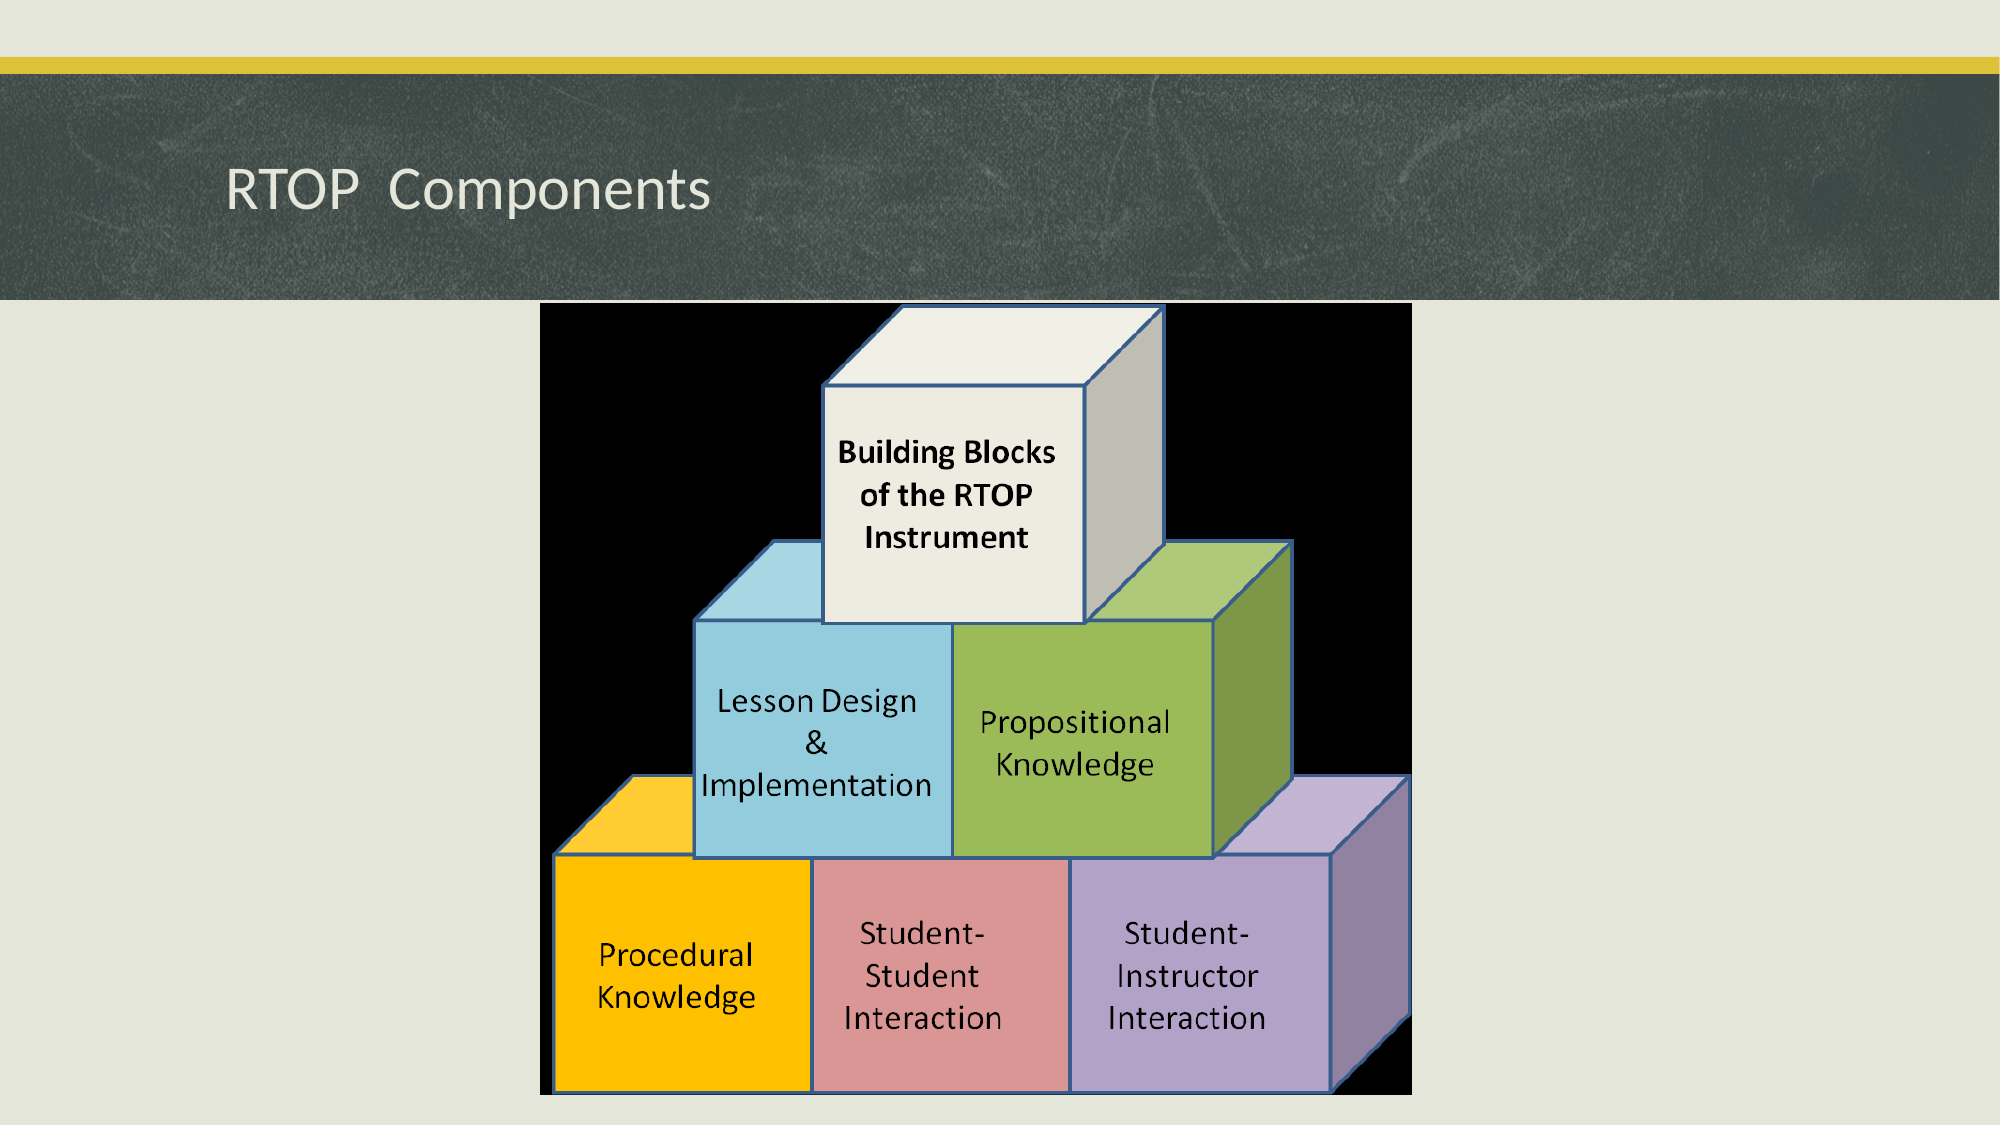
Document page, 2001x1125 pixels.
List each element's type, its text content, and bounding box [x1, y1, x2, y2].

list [540, 303, 1411, 1095]
picture [0, 74, 2000, 300]
title RTOP Components [210, 76, 1790, 300]
